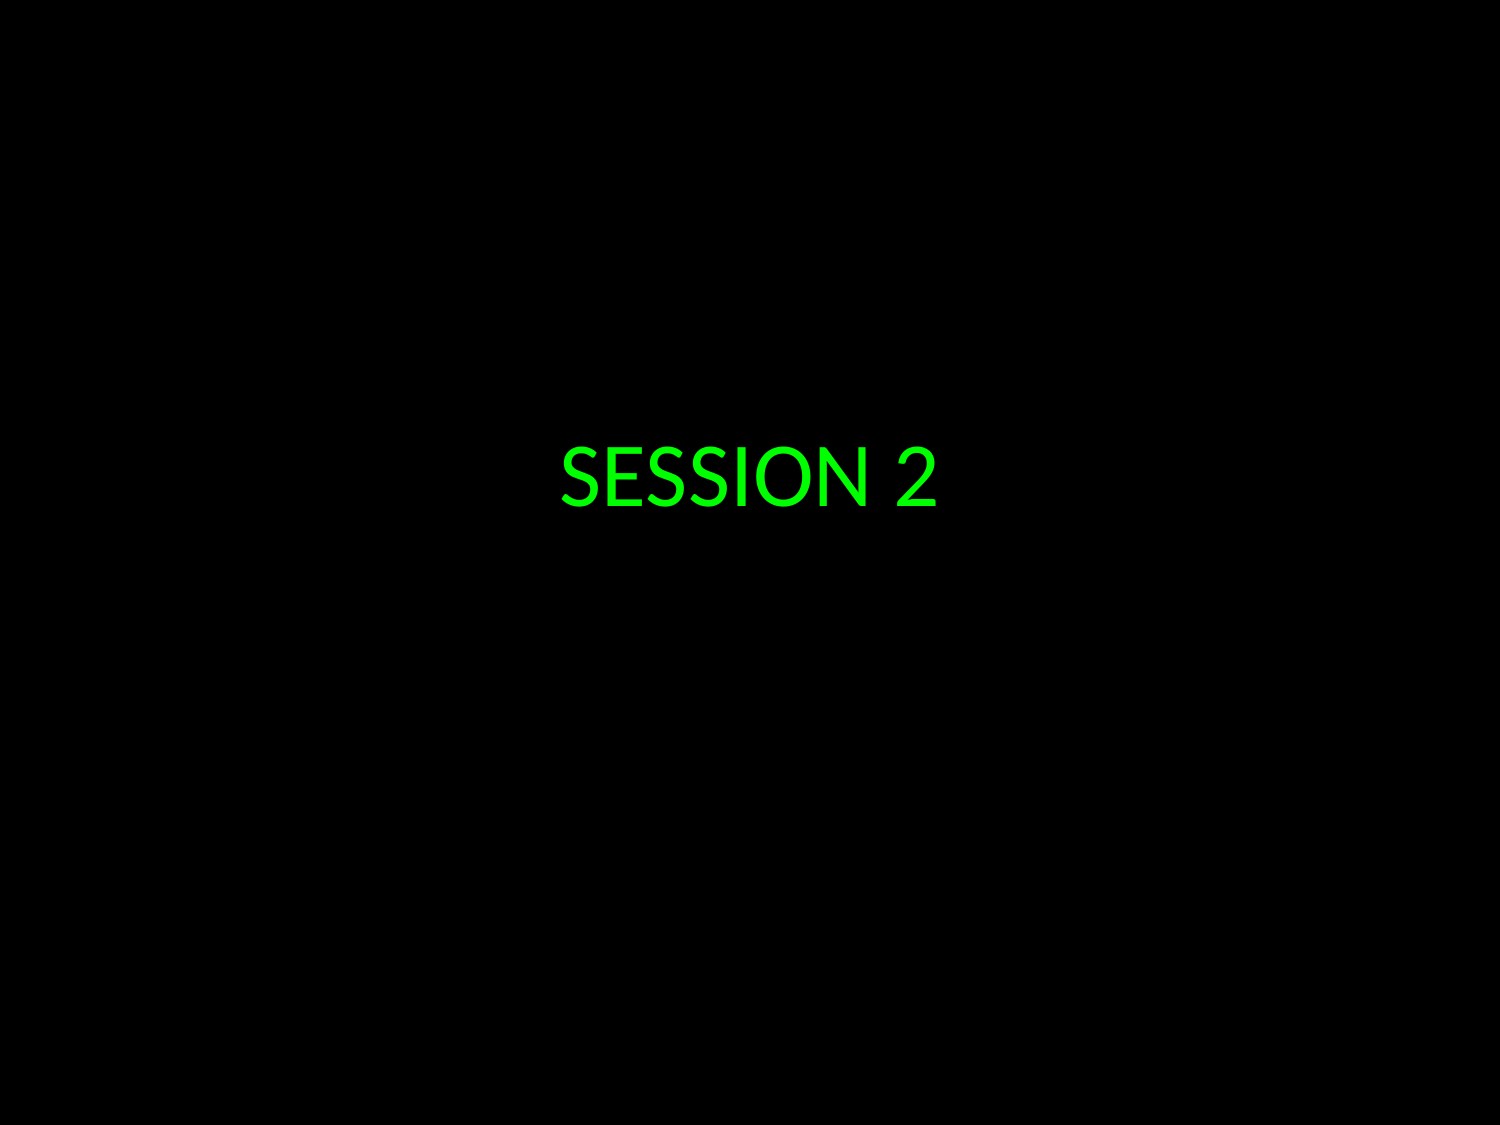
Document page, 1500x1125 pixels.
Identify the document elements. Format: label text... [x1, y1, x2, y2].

title SESSION 2 [112, 349, 1388, 591]
